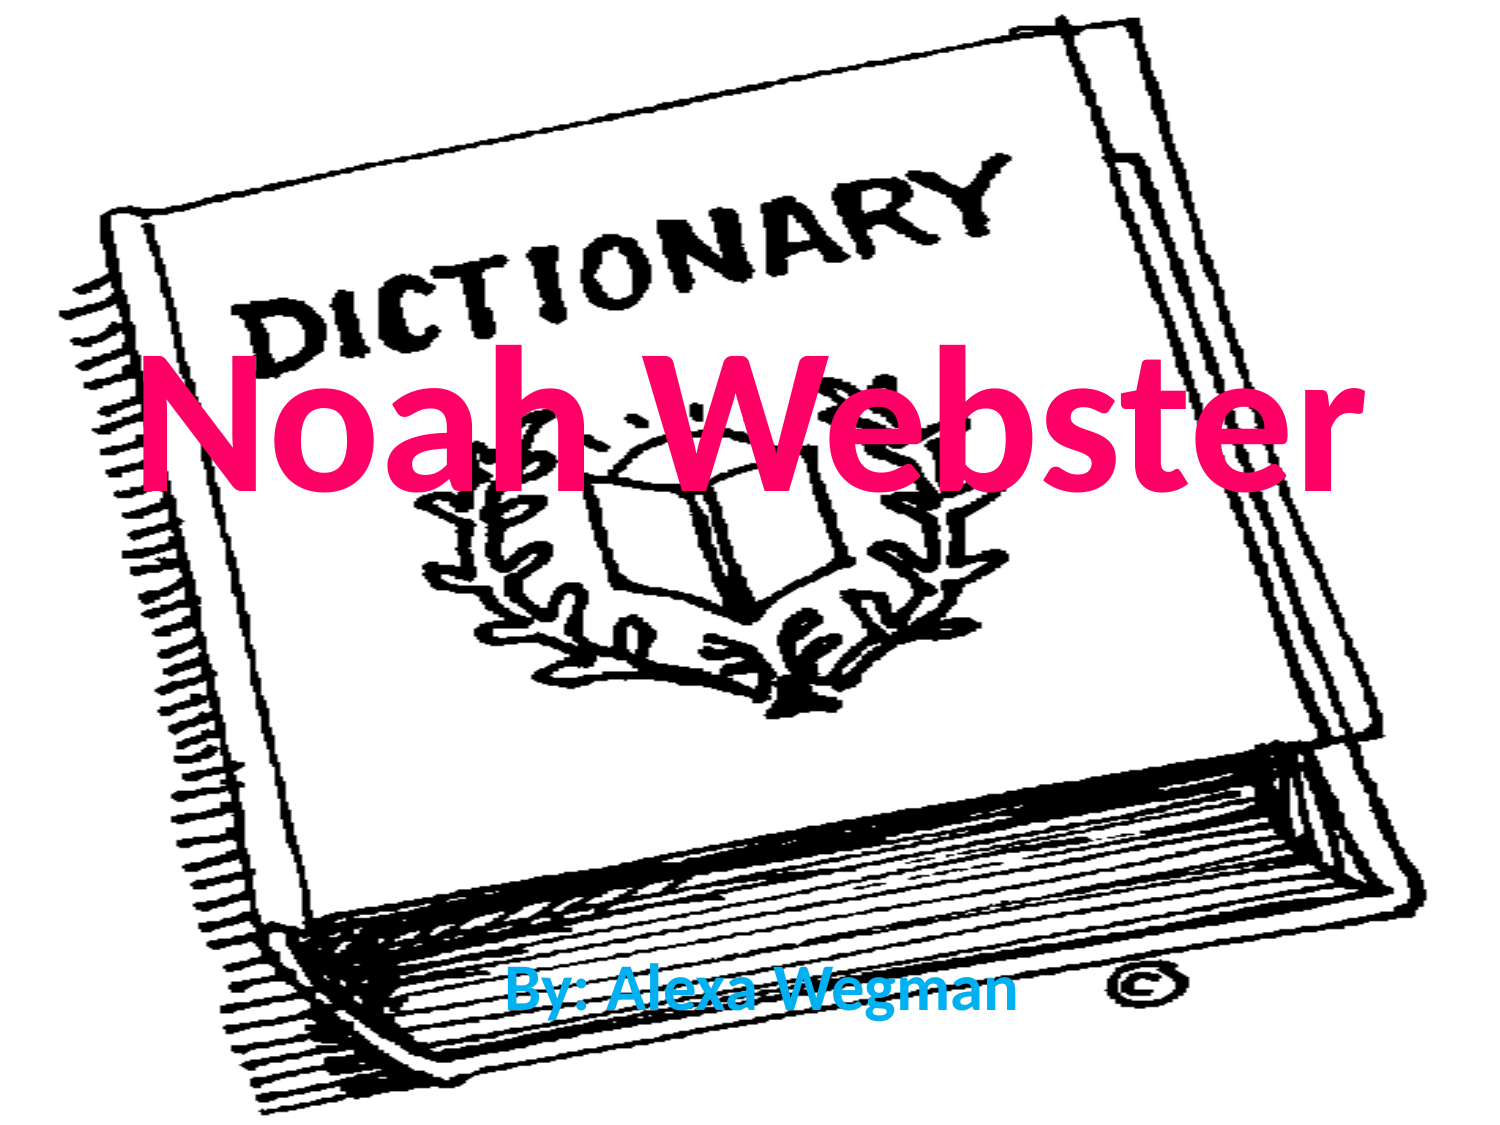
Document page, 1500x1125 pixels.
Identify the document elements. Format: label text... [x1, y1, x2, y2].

title Noah Webster [112, 287, 1388, 529]
picture [0, 0, 1500, 1125]
subtitle By: Alexa Wegman [237, 750, 1288, 1038]
